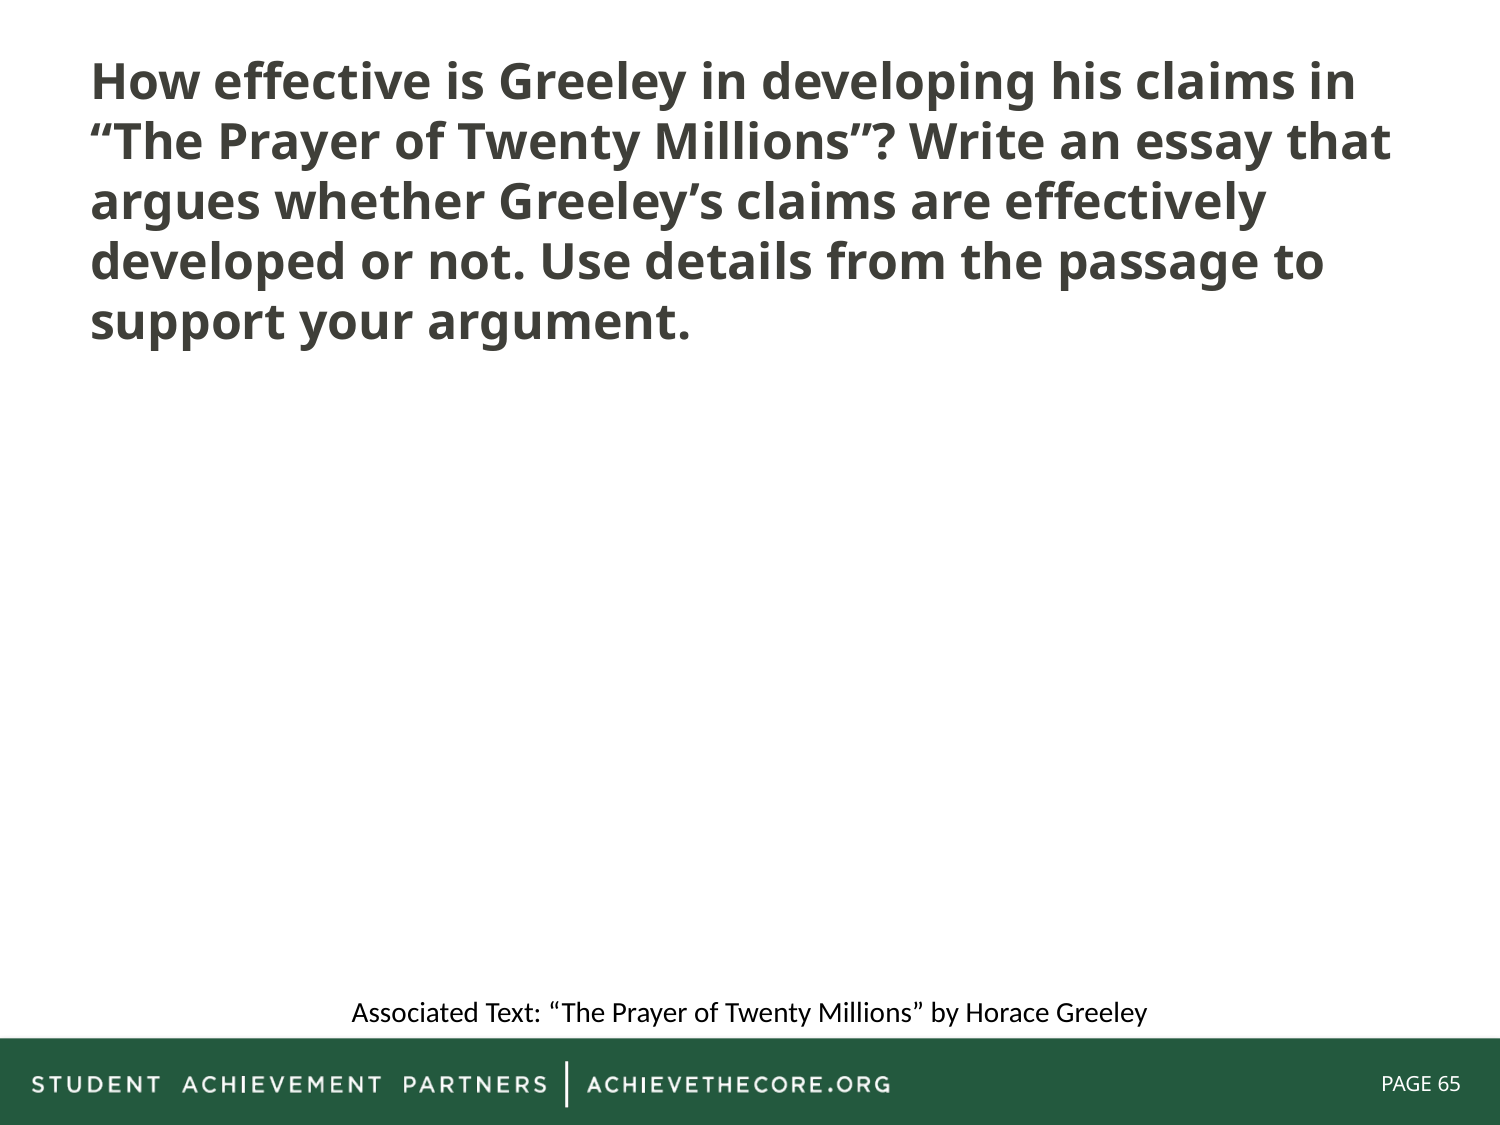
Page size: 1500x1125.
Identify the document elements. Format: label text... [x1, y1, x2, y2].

text_box Associated Text: “The Prayer of Twenty Millions” by Horace Greeley [74, 985, 1425, 1036]
list How effective is Greeley in developing his claims in “The Prayer of Twenty Millions”? Write an essay that argues whether Greeley’s claims are effectively developed or not. Use details from the passage to support your argument. [75, 42, 1425, 808]
